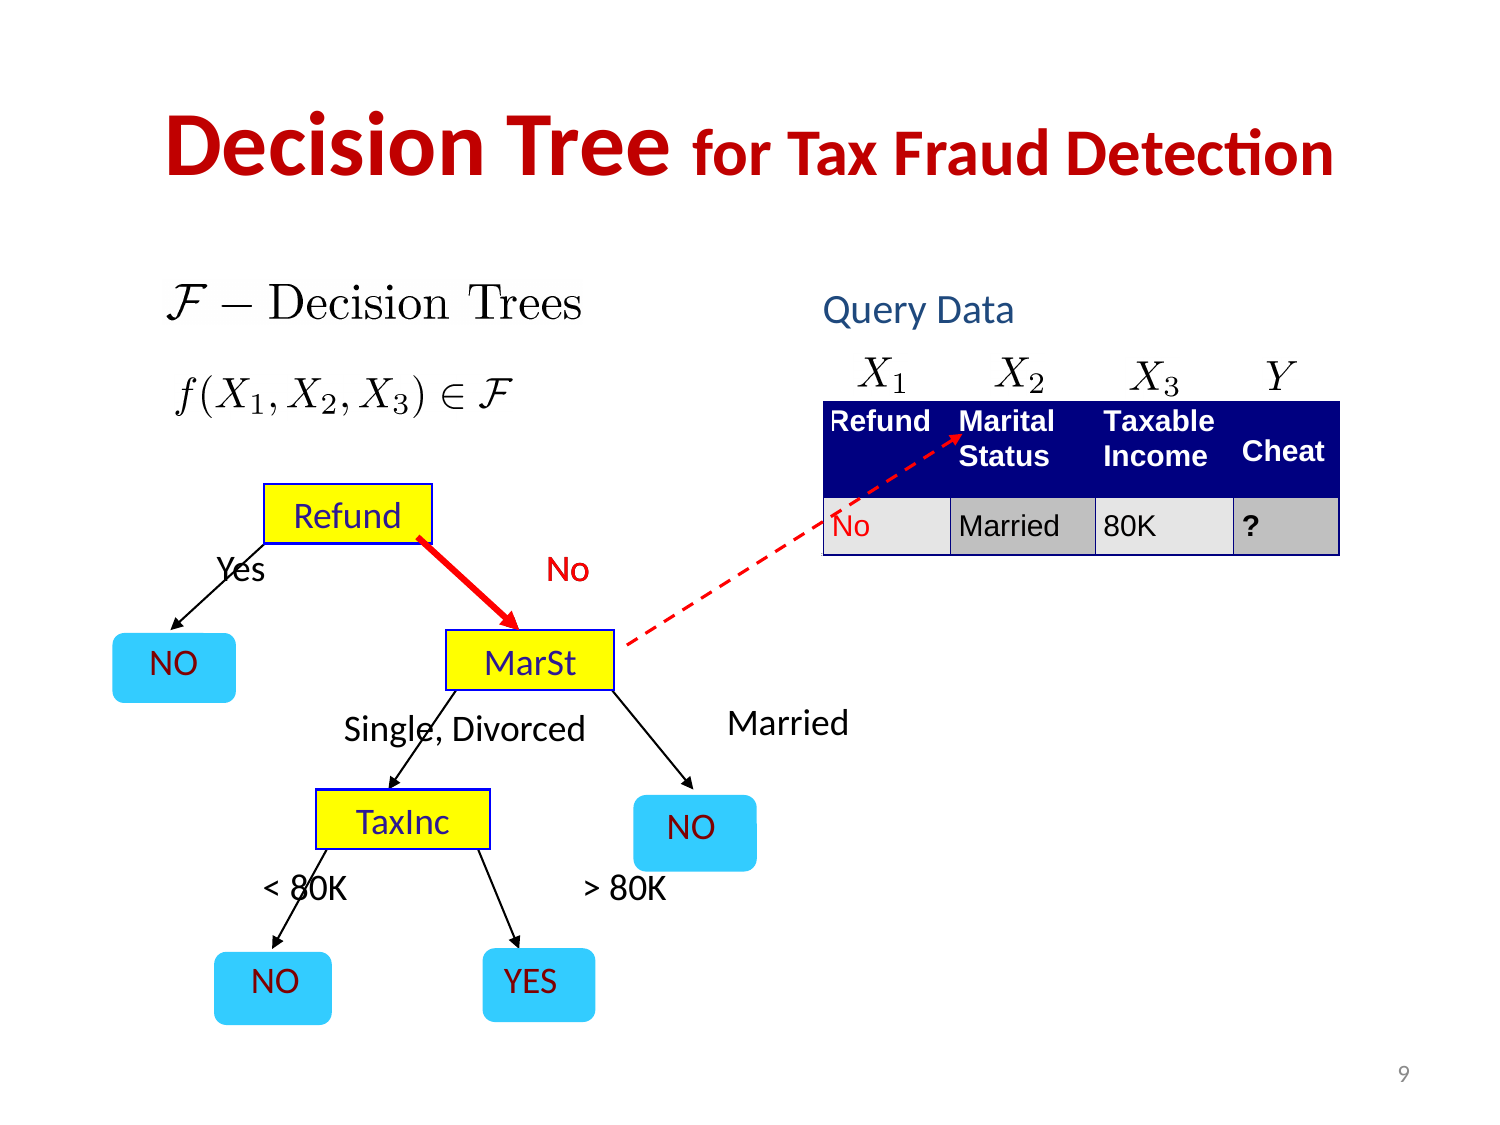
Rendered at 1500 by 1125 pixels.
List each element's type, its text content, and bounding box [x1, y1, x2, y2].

slide_number 9 [1074, 1042, 1425, 1103]
picture [1262, 356, 1301, 391]
title Decision Tree for Tax Fraud Detection [75, 45, 1425, 233]
picture [1124, 356, 1180, 400]
picture [162, 279, 583, 326]
picture [990, 353, 1045, 396]
text_box Query Data [787, 283, 1050, 339]
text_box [812, 403, 1362, 590]
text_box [112, 483, 813, 1026]
picture [853, 353, 909, 396]
picture [174, 374, 513, 421]
